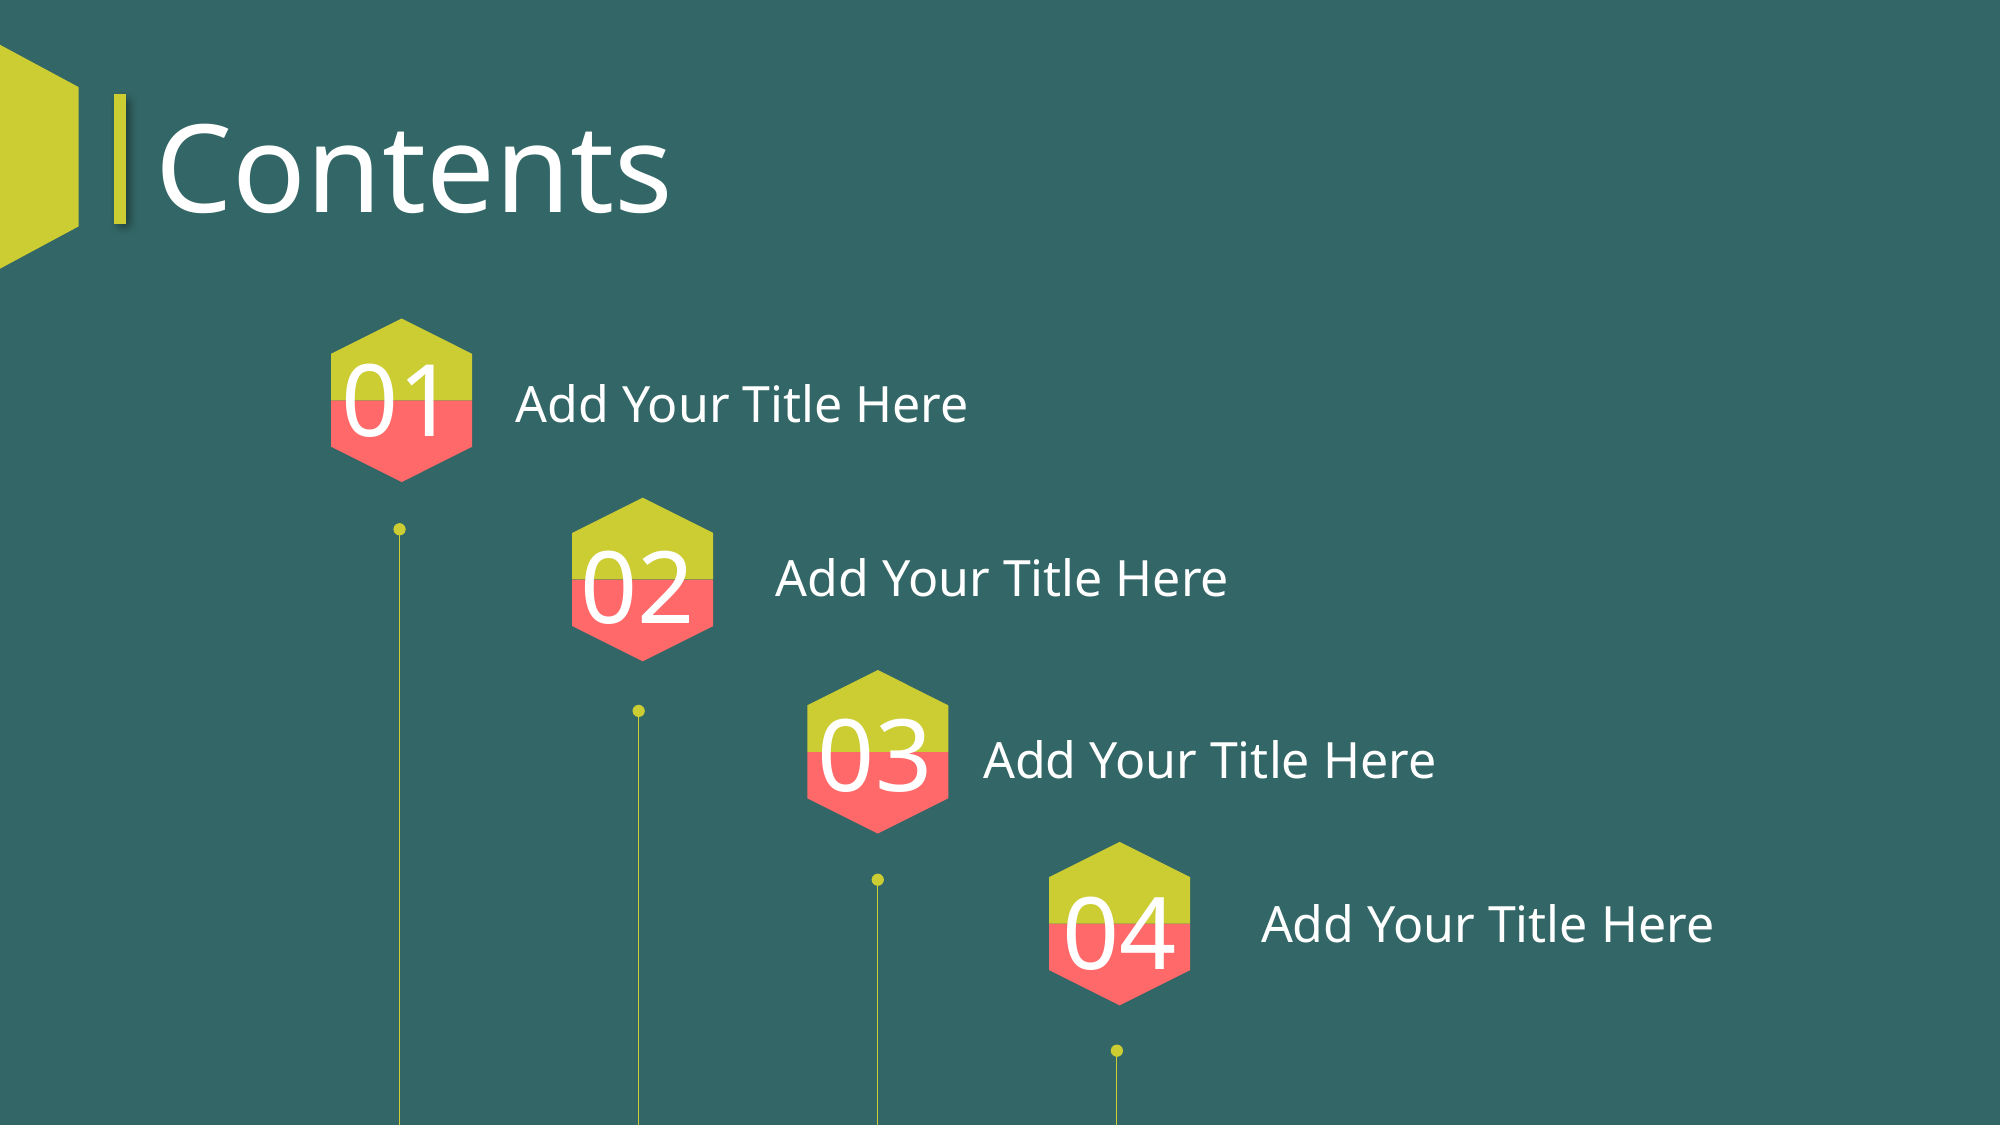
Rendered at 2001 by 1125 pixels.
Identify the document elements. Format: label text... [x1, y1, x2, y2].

text_box Add Your Title Here [500, 365, 1102, 440]
text_box Add Your Title Here [1246, 885, 1847, 961]
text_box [1049, 841, 1191, 1006]
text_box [331, 318, 473, 483]
text_box Add Your Title Here [760, 539, 1362, 615]
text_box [572, 497, 714, 662]
text_box [0, 44, 79, 269]
text_box Contents [140, 83, 747, 245]
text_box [807, 670, 949, 834]
text_box Add Your Title Here [968, 721, 1569, 796]
